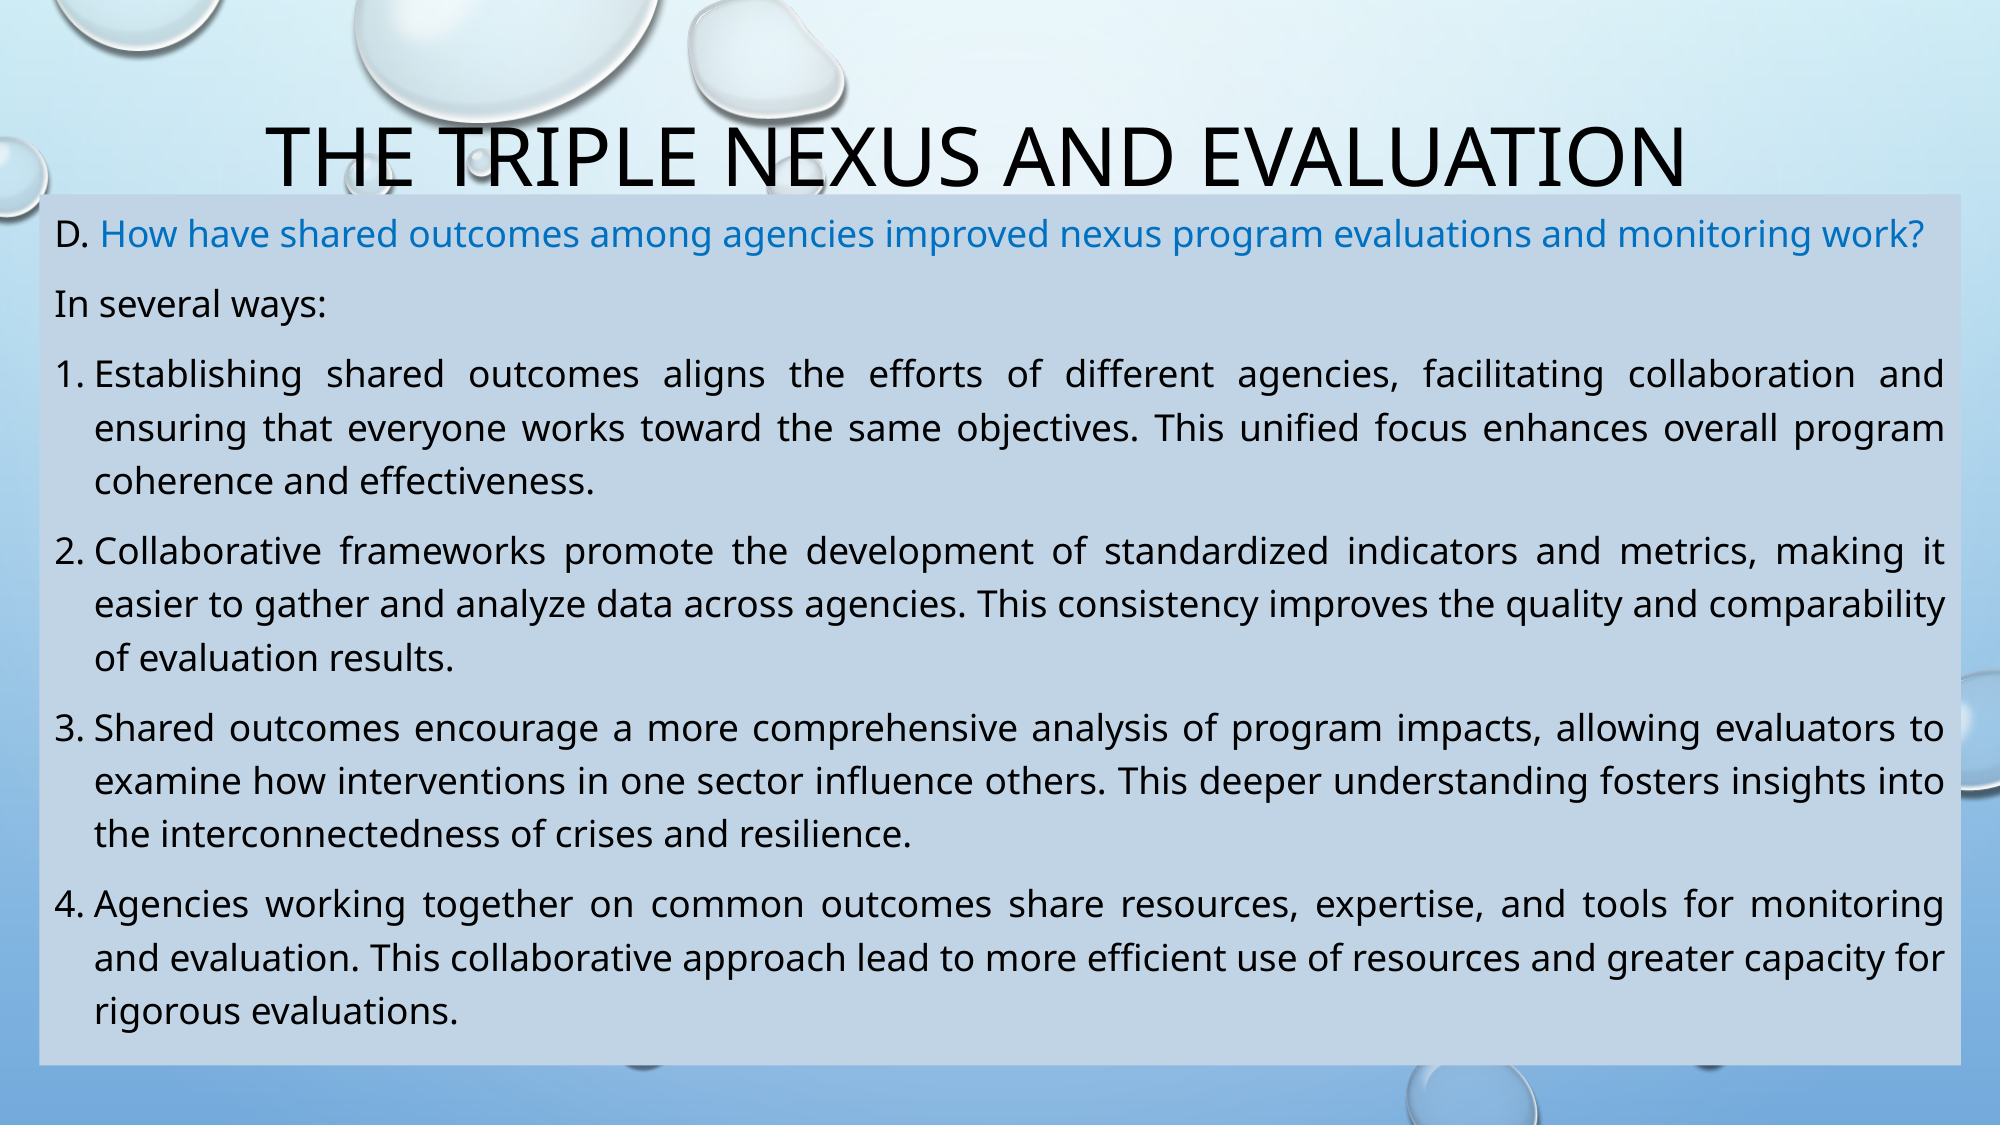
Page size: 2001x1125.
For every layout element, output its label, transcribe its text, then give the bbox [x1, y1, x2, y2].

picture [0, 0, 2000, 1125]
slide_number 13 [1724, 965, 1851, 1025]
title The triple nexus and evaluation [39, 108, 1939, 194]
subtitle D. How have shared outcomes among agencies improved nexus program evaluations and monitoring work? In several ways: Establishing shared outcomes aligns the efforts of different agencies, facilitating collaboration and ensuring that everyone works toward the same objectives. This unified focus enhances overall program coherence and effectiveness. Collaborative frameworks promote the development of standardized indicators and metrics, making it easier to gather and analyze data across agencies. This consistency improves the quality and comparability of evaluation results. Shared outcomes encourage a more comprehensive analysis of program impacts, allowing evaluators to examine how interventions in one sector influence others. This deeper understanding fosters insights into the interconnectedness of crises and resilience. Agencies working together on common outcomes share resources, expertise, and tools for monitoring and evaluation. This collaborative approach lead to more efficient use of resources and greater capacity for rigorous evaluations. [39, 194, 1961, 1066]
